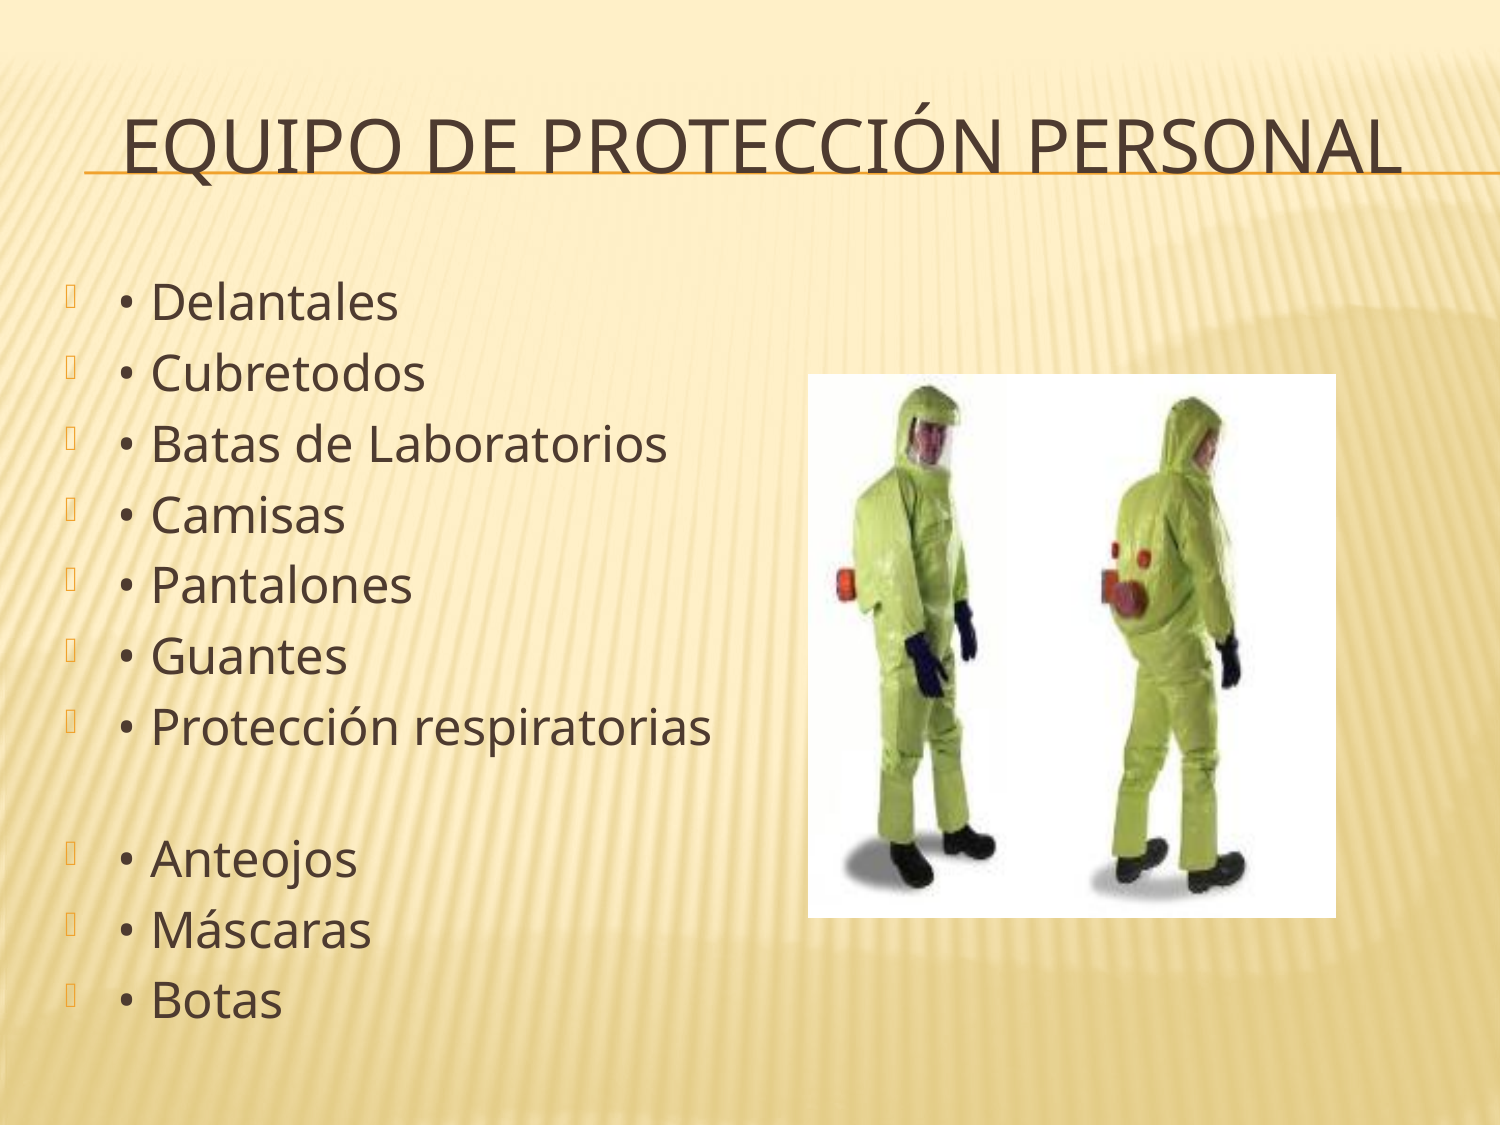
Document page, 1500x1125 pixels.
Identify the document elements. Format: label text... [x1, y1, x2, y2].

title Equipo de protección personal [49, 75, 1475, 213]
list • Delantales • Cubretodos • Batas de Laboratorios • Camisas • Pantalones • Guantes • Protección respiratorias • Anteojos • Máscaras • Botas [50, 262, 738, 1038]
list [808, 374, 1337, 919]
